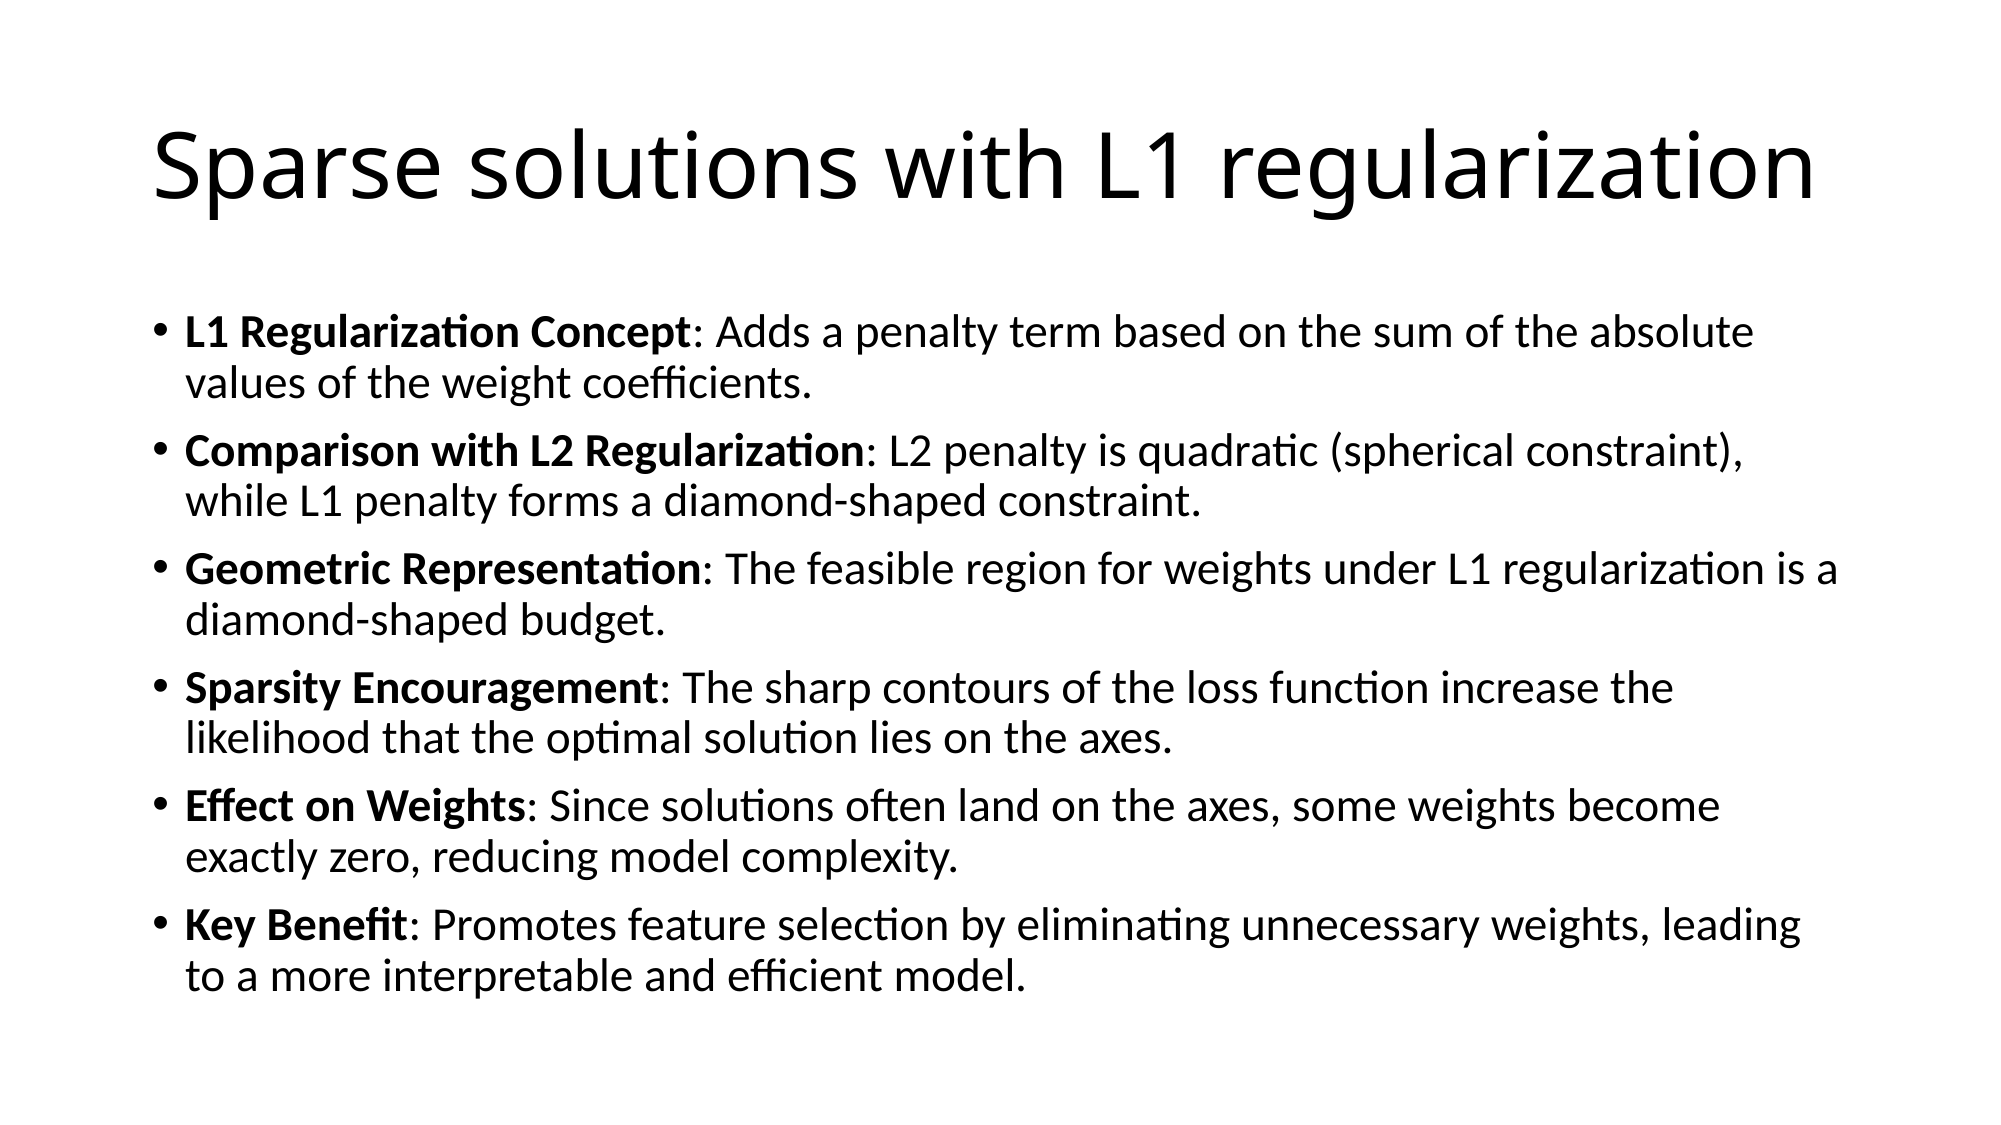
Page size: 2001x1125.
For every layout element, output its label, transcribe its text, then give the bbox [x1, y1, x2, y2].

title Sparse solutions with L1 regularization [137, 59, 1863, 278]
list L1 Regularization Concept: Adds a penalty term based on the sum of the absolute values of the weight coefficients. Comparison with L2 Regularization: L2 penalty is quadratic (spherical constraint), while L1 penalty forms a diamond-shaped constraint. Geometric Representation: The feasible region for weights under L1 regularization is a diamond-shaped budget. Sparsity Encouragement: The sharp contours of the loss function increase the likelihood that the optimal solution lies on the axes. Effect on Weights: Since solutions often land on the axes, some weights become exactly zero, reducing model complexity. Key Benefit: Promotes feature selection by eliminating unnecessary weights, leading to a more interpretable and efficient model. [137, 299, 1863, 1014]
